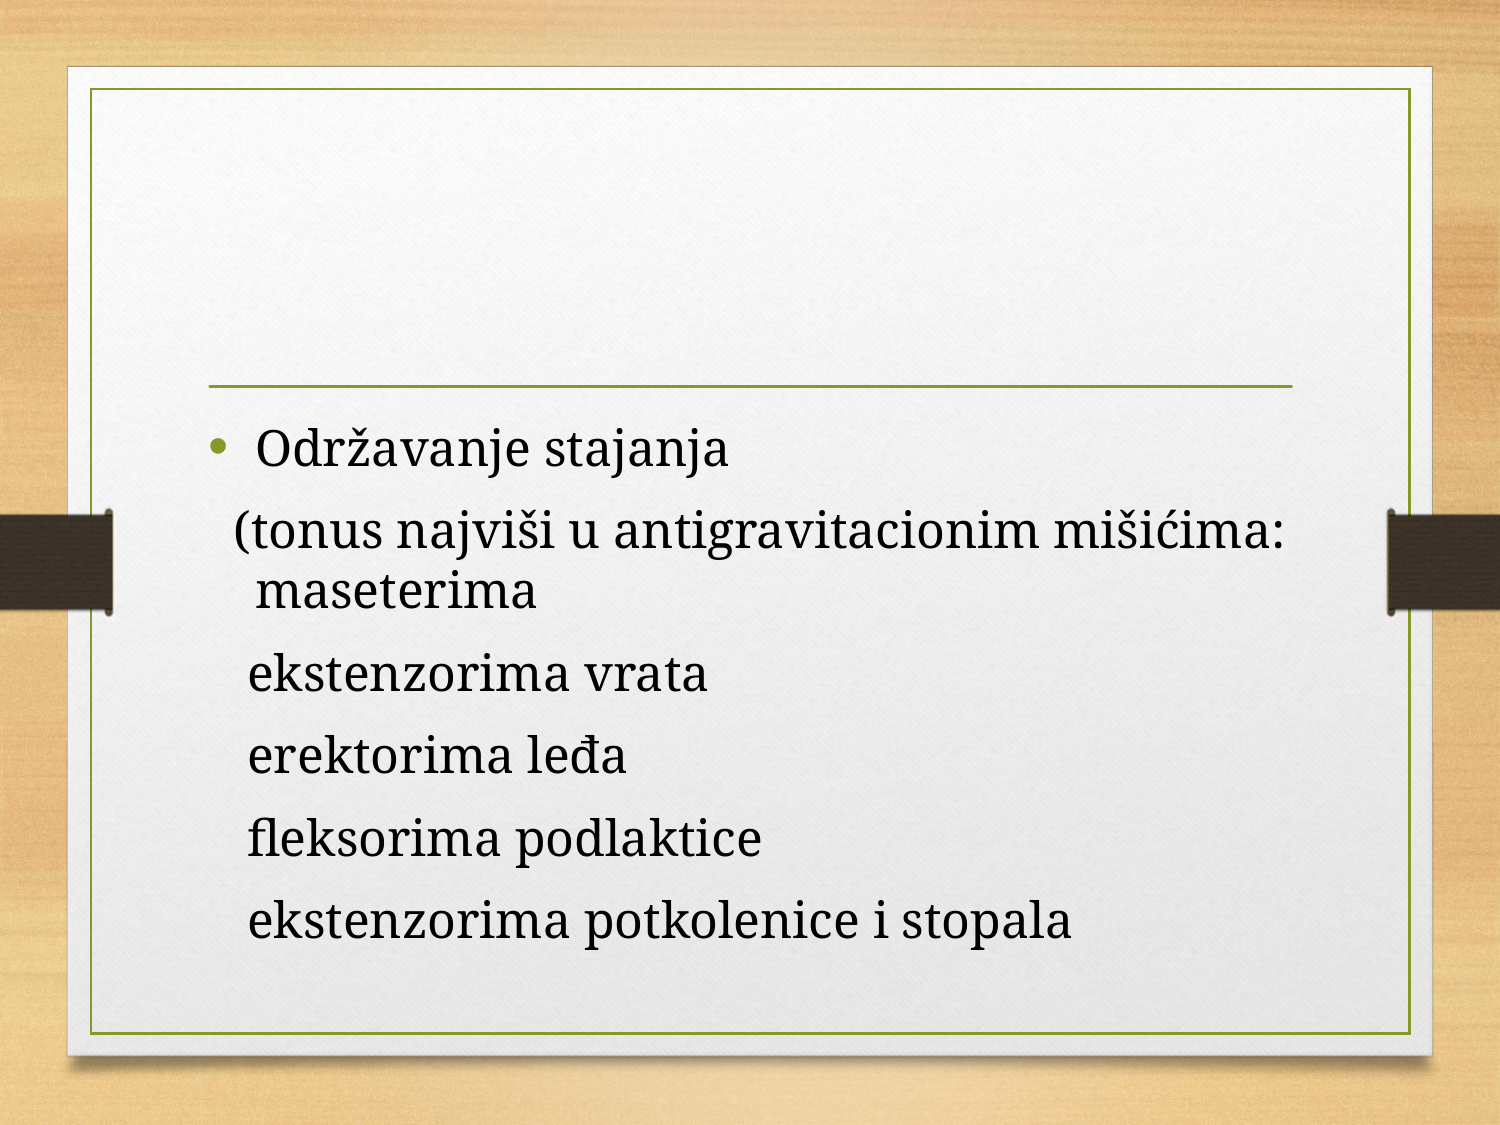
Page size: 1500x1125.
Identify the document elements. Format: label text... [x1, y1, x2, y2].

list Održavanje stajanja (tonus najviši u antigravitacionim mišićima: maseterima ekstenzorima vrata erektorima leđa fleksorima podlaktice ekstenzorima potkolenice i stopala [193, 408, 1309, 974]
picture [0, 0, 1500, 1125]
